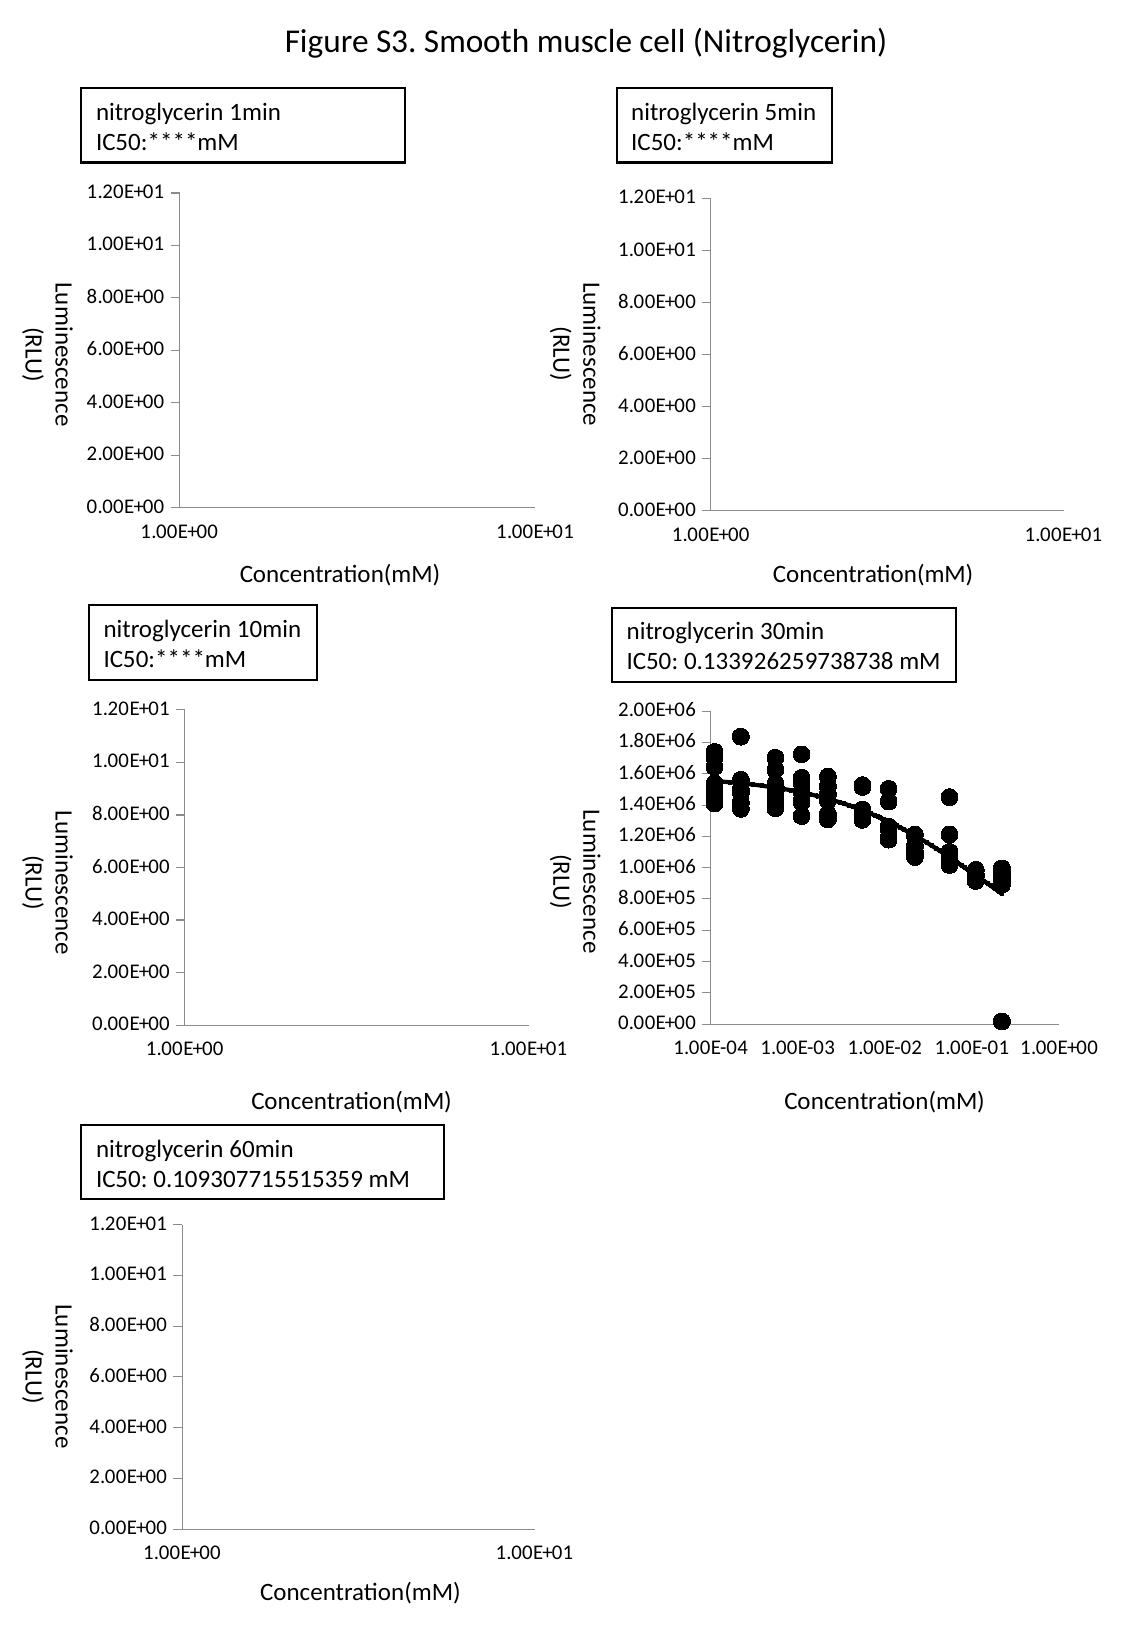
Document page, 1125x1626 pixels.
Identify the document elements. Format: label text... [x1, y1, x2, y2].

text_box nitroglycerin 30min IC50: 0.133926259738738 mM [611, 607, 957, 683]
text_box Concentration(mM) [222, 550, 458, 595]
text_box Concentration(mM) [243, 1572, 478, 1613]
text_box Concentration(mM) [755, 556, 991, 595]
text_box Luminescence (RLU) [27, 238, 78, 471]
text_box Concentration(mM) [767, 1076, 1002, 1122]
text_box nitroglycerin 5min IC50:****mM [616, 87, 833, 164]
text_box Concentration(mM) [234, 1076, 469, 1122]
text_box Luminescence (RLU) [583, 238, 609, 470]
text_box Luminescence (RLU) [574, 765, 609, 998]
text_box nitroglycerin 10min IC50:****mM [88, 604, 318, 681]
text_box Luminescence (RLU) [27, 1260, 81, 1493]
chart [81, 1190, 586, 1572]
text_box nitroglycerin 1min IC50:****mM [80, 87, 406, 164]
chart [78, 169, 583, 550]
text_box Luminescence (RLU) [27, 766, 69, 999]
chart [69, 686, 574, 1067]
text_box nitroglycerin 60min IC50: 0.109307715515359 mM [80, 1124, 445, 1200]
chart [609, 169, 1114, 556]
text_box Figure S3. Smooth muscle cell (Nitroglycerin) [240, 11, 925, 67]
chart [609, 689, 1114, 1071]
